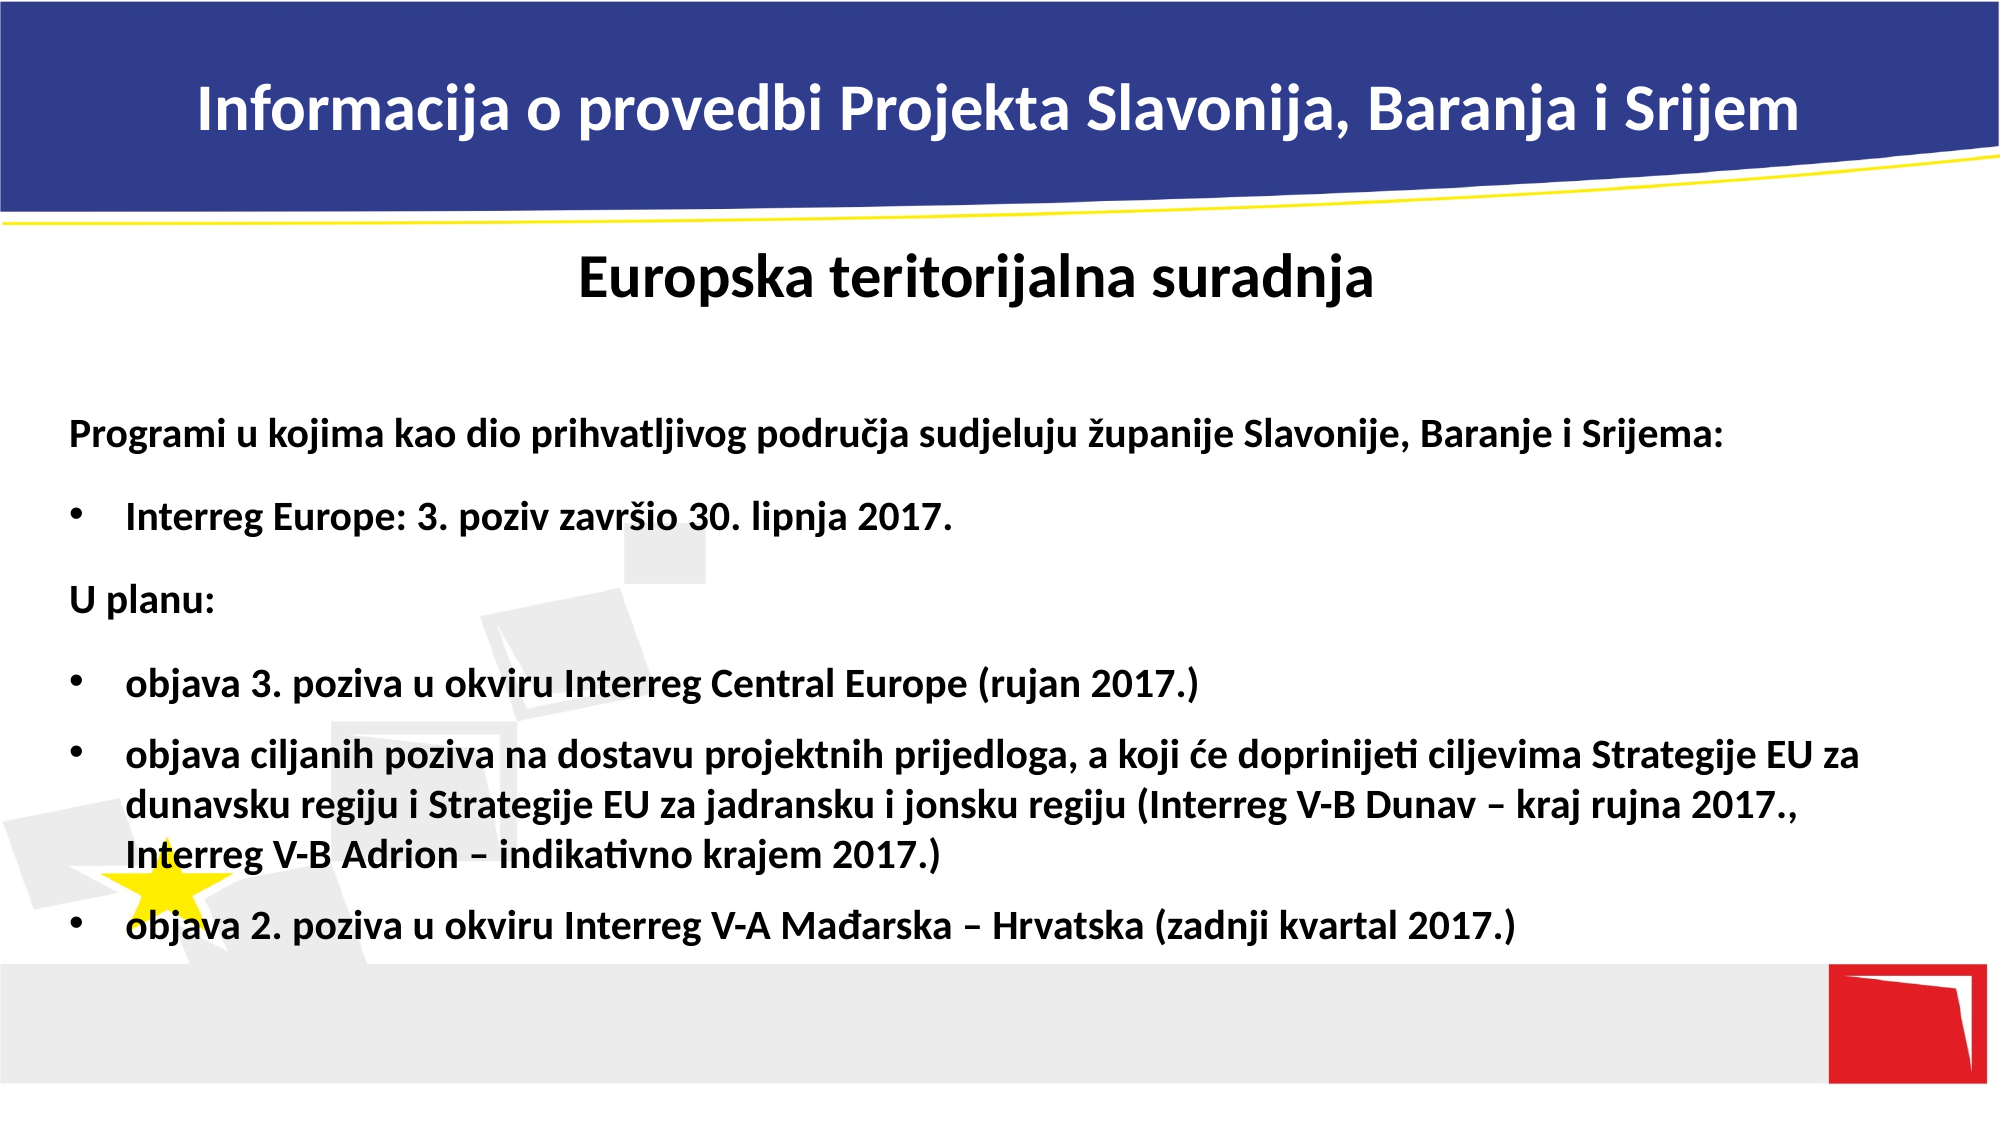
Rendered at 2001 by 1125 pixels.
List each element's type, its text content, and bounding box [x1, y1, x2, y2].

title Informacija o provedbi Projekta Slavonija, Baranja i Srijem [99, 35, 1900, 173]
list Europska teritorijalna suradnja Programi u kojima kao dio prihvatljivog područja sudjeluju županije Slavonije, Baranje i Srijema: Interreg Europe: 3. poziv završio 30. lipnja 2017. U planu: objava 3. poziva u okviru Interreg Central Europe (rujan 2017.) objava ciljanih poziva na dostavu projektnih prijedloga, a koji će doprinijeti ciljevima Strategije EU za dunavsku regiju i Strategije EU za jadransku i jonsku regiju (Interreg V-B Dunav – kraj rujna 2017., Interreg V-B Adrion – indikativno krajem 2017.) objava 2. poziva u okviru Interreg V-A Mađarska – Hrvatska (zadnji kvartal 2017.) [54, 227, 1900, 1091]
picture [0, 0, 2001, 1125]
